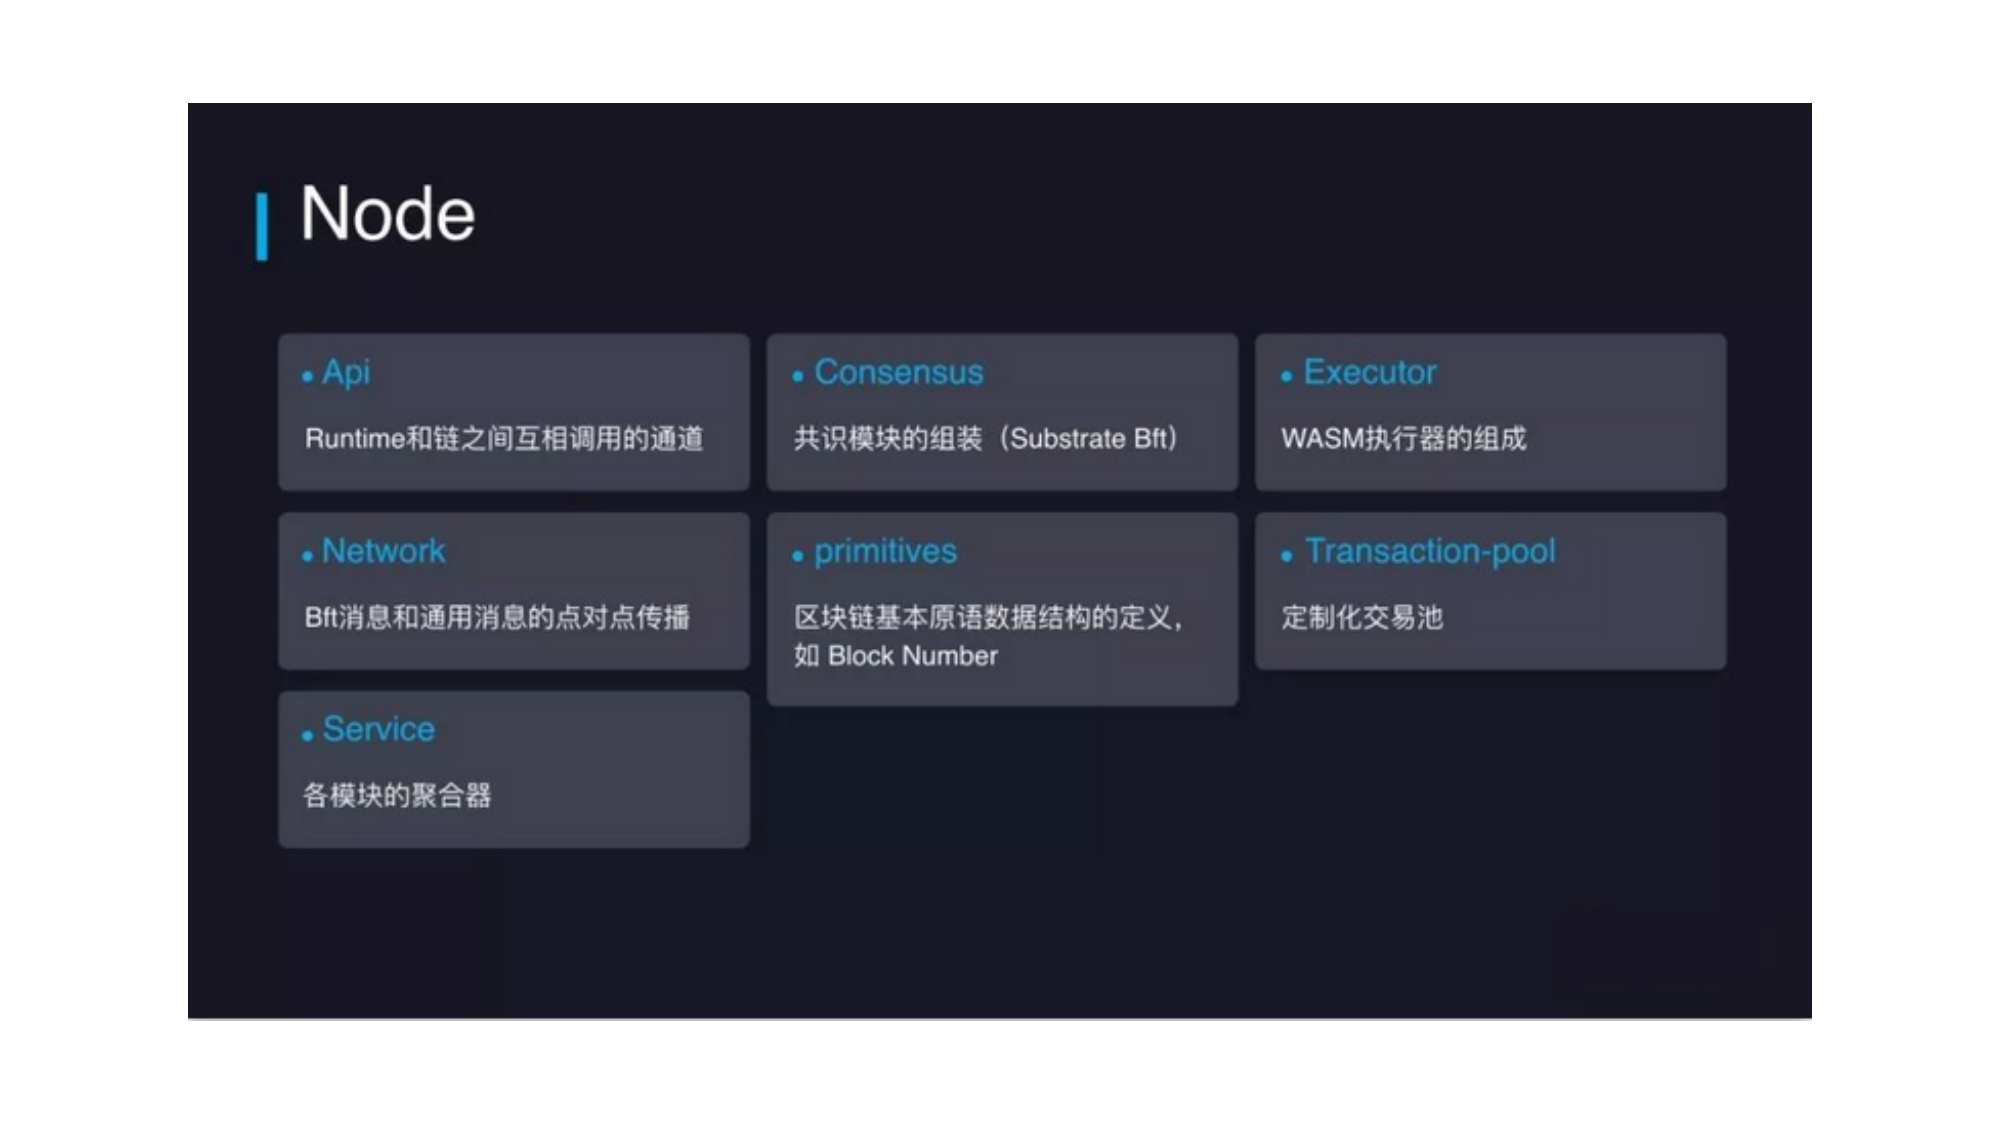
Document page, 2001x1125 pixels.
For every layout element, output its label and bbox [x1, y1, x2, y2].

picture [188, 103, 1812, 1021]
